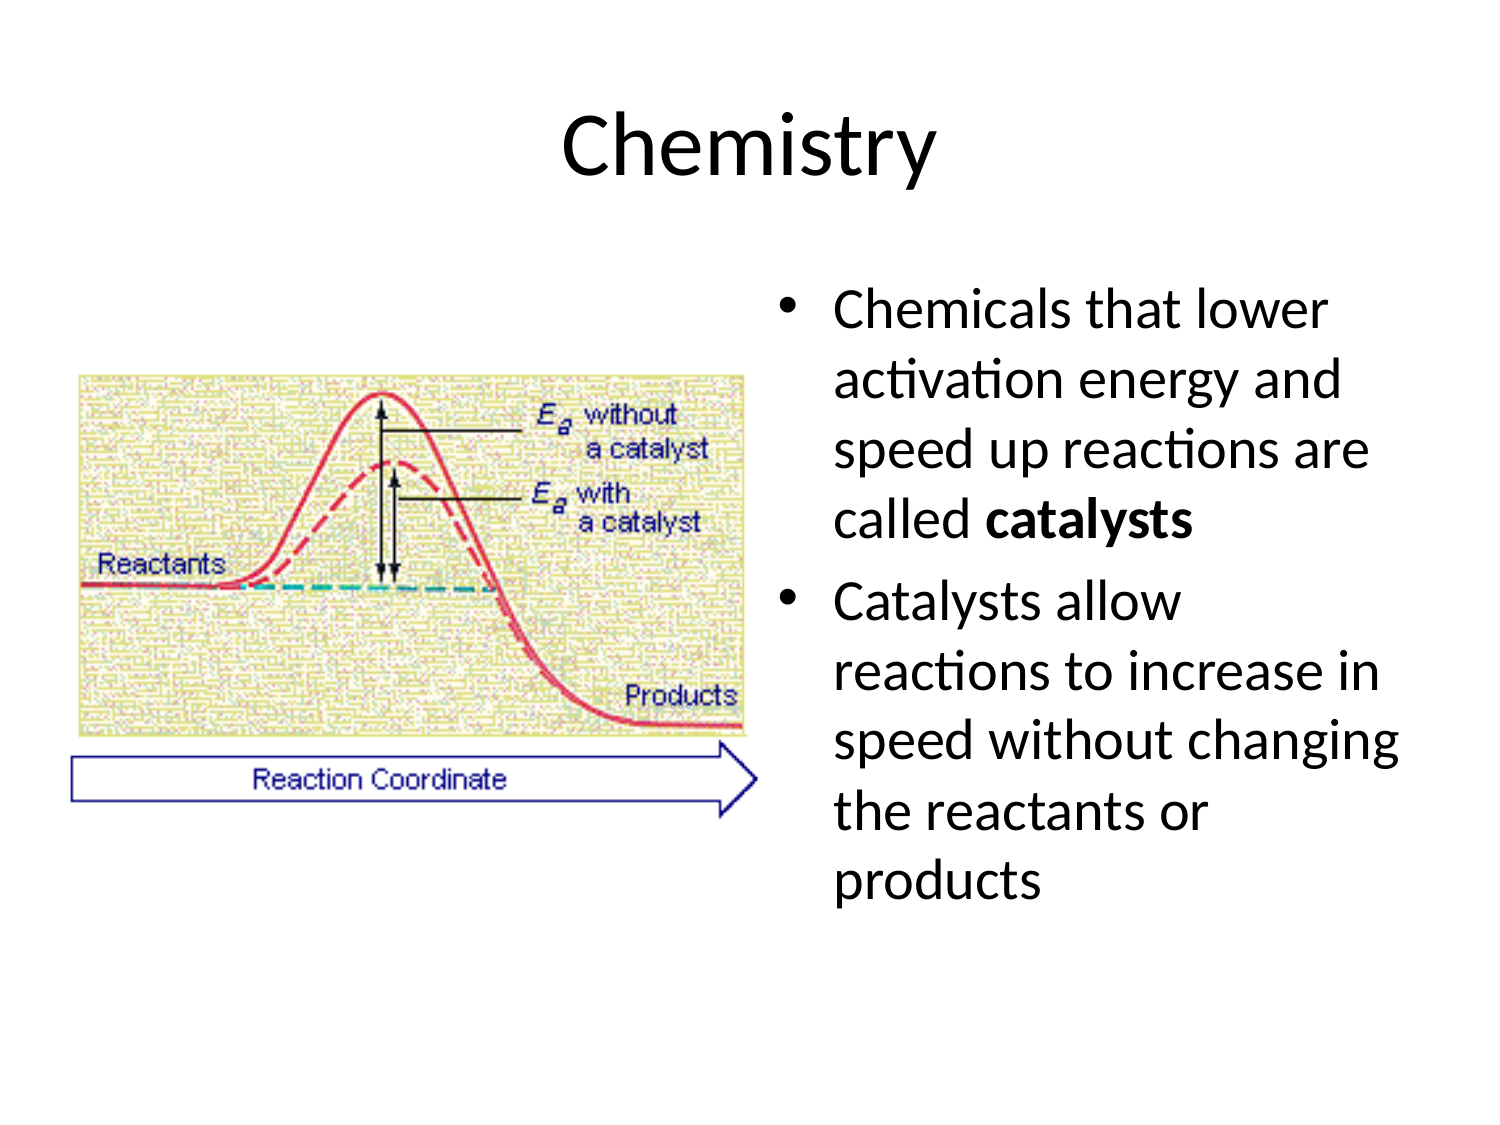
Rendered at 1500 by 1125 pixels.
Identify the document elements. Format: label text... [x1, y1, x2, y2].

title Chemistry [75, 45, 1425, 233]
picture [37, 362, 764, 827]
list Chemicals that lower activation energy and speed up reactions are called catalysts Catalysts allow reactions to increase in speed without changing the reactants or products [762, 262, 1425, 1005]
